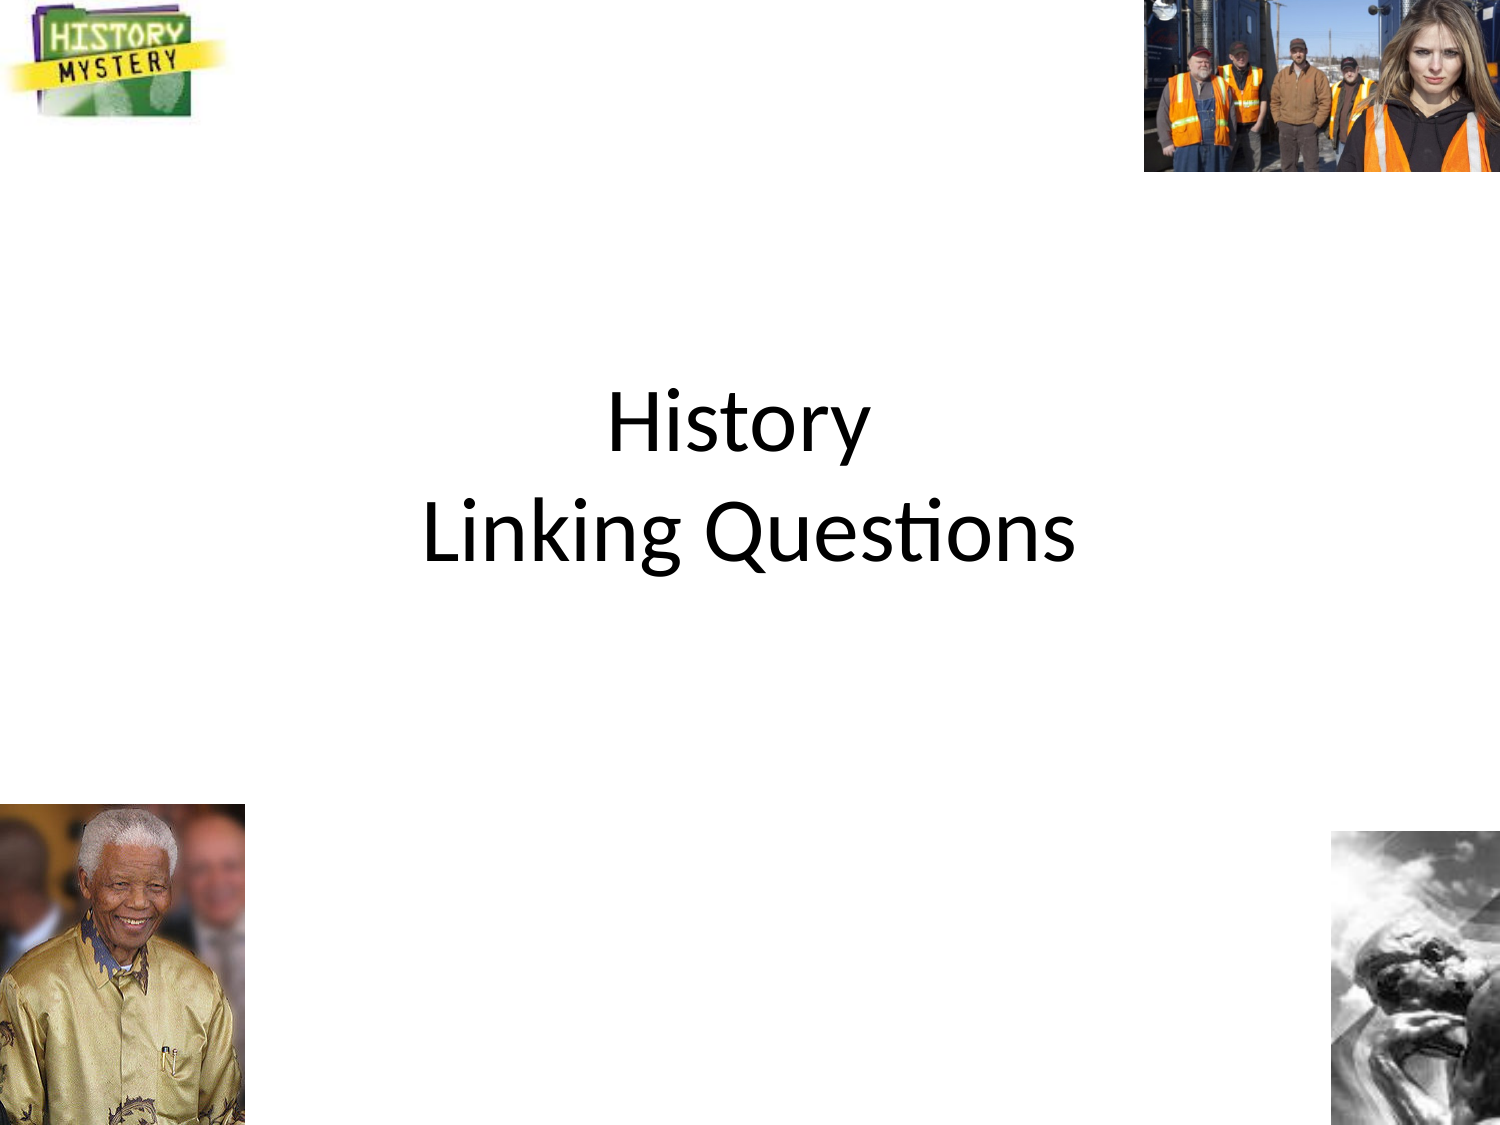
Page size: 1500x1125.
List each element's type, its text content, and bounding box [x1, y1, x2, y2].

title History Linking Questions [112, 349, 1388, 591]
picture [0, 804, 246, 1125]
picture [1330, 831, 1500, 1125]
picture [0, 0, 235, 138]
picture [1144, 0, 1500, 172]
